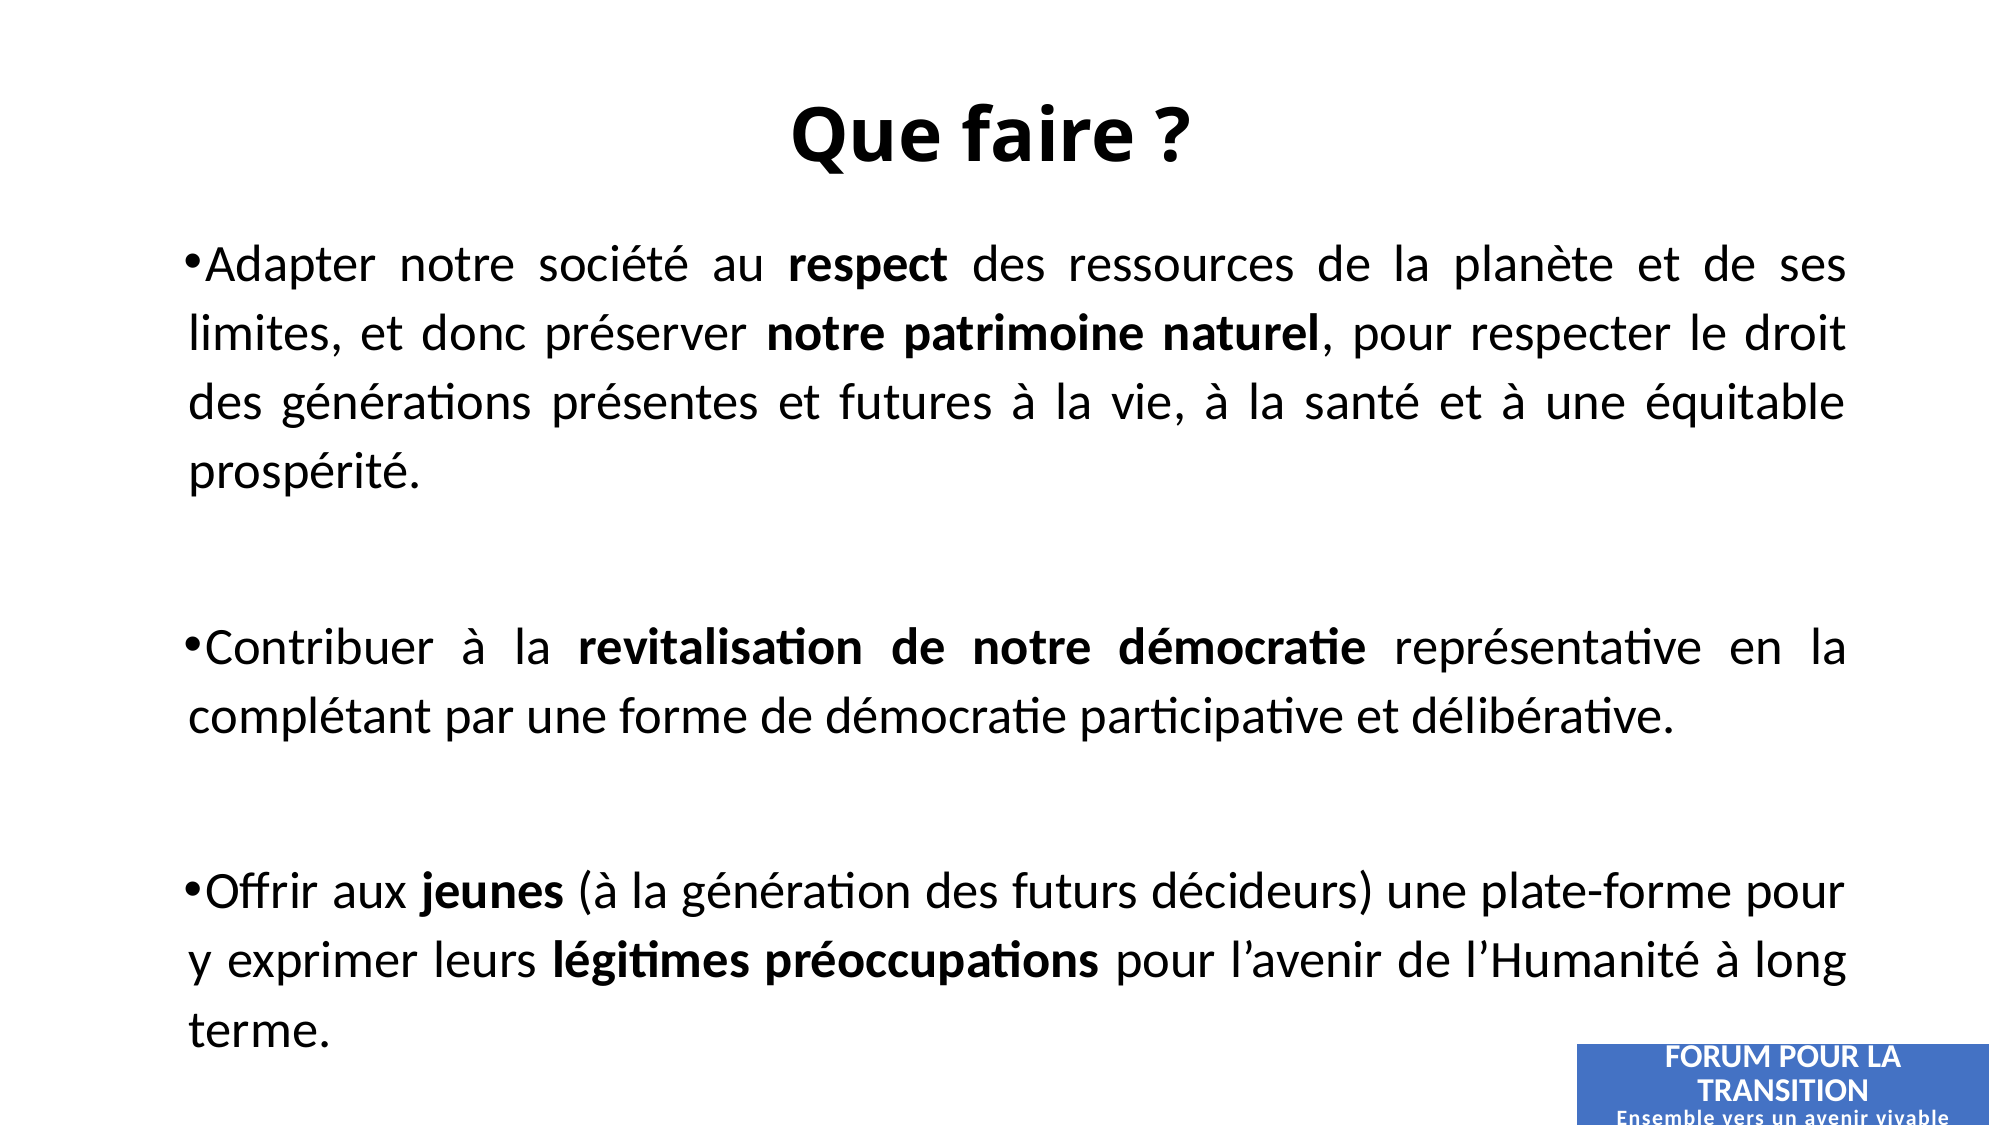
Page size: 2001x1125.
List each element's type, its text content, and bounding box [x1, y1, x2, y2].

list Adapter notre société au respect des ressources de la planète et de ses limites, et donc préserver notre patrimoine naturel, pour respecter le droit des générations présentes et futures à la vie, à la santé et à une équitable prospérité. Contribuer à la revitalisation de notre démocratie représentative en la complétant par une forme de démocratie participative et délibérative. Offrir aux jeunes (à la génération des futurs décideurs) une plate-forme pour y exprimer leurs légitimes préoccupations pour l’avenir de l’Humanité à long terme. [137, 215, 1863, 1066]
title Que faire ? [137, 59, 1863, 215]
